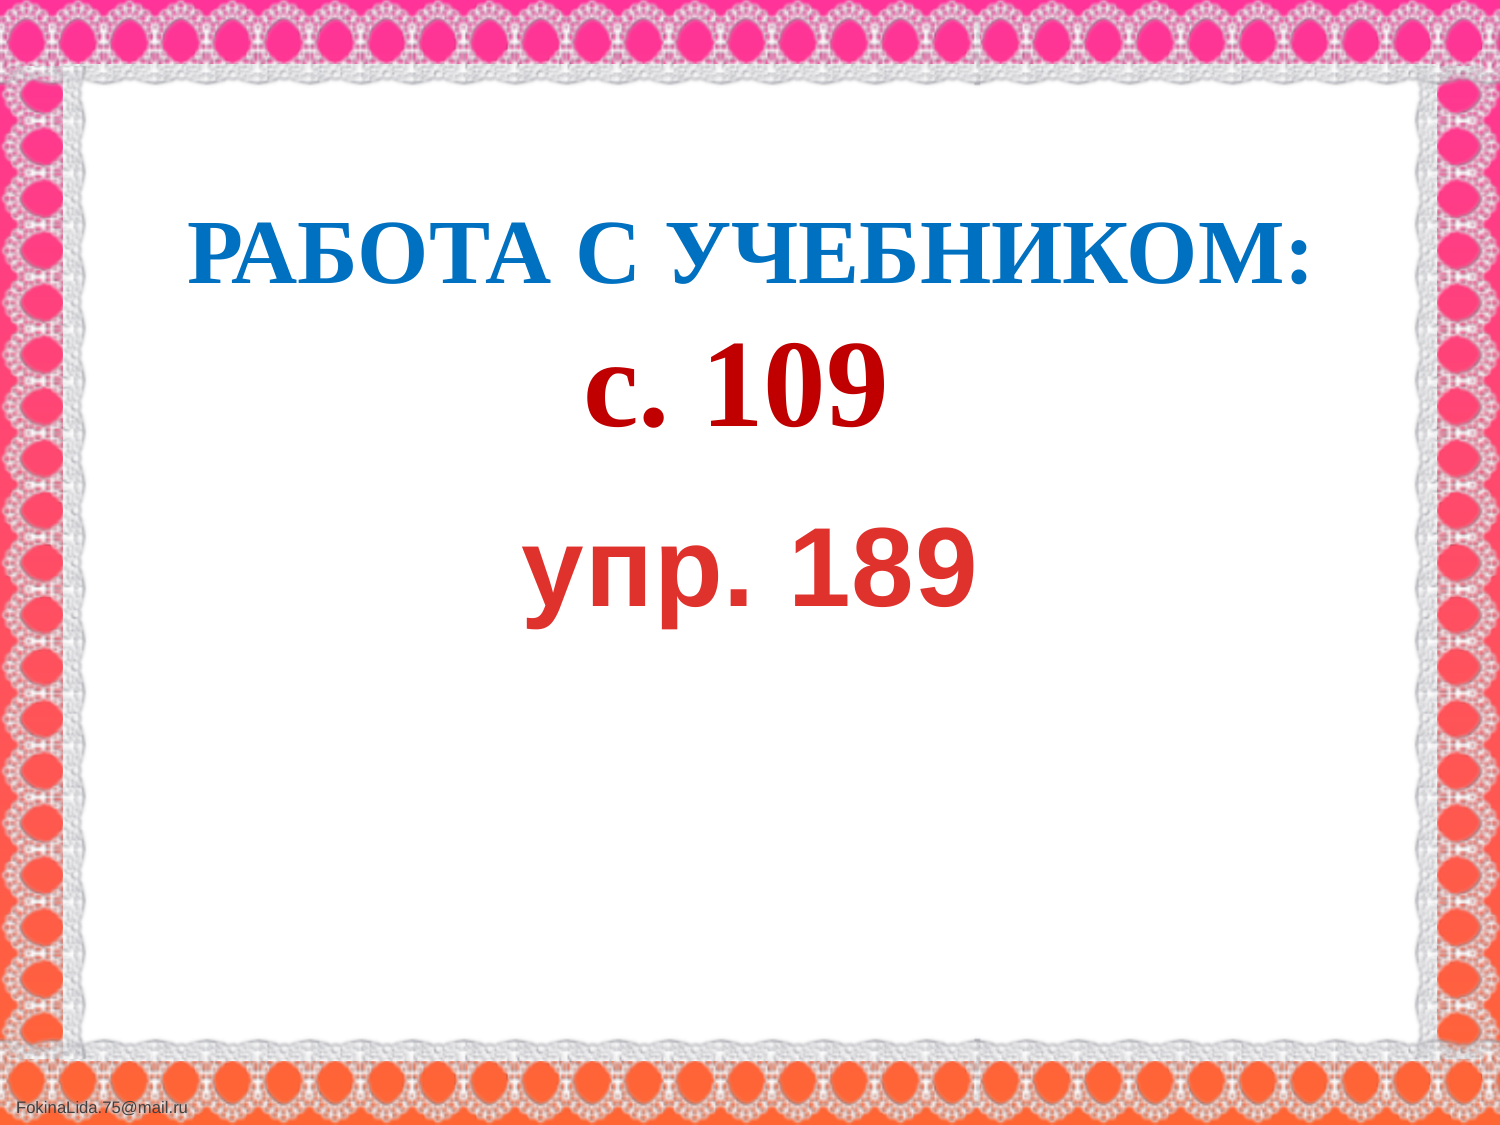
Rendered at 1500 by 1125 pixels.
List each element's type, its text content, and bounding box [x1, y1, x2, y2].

picture [0, 0, 1500, 1125]
title РАБОТА С УЧЕБНИКОМ: с. 109 [76, 184, 1427, 526]
text_box упр. 189 [506, 486, 994, 637]
